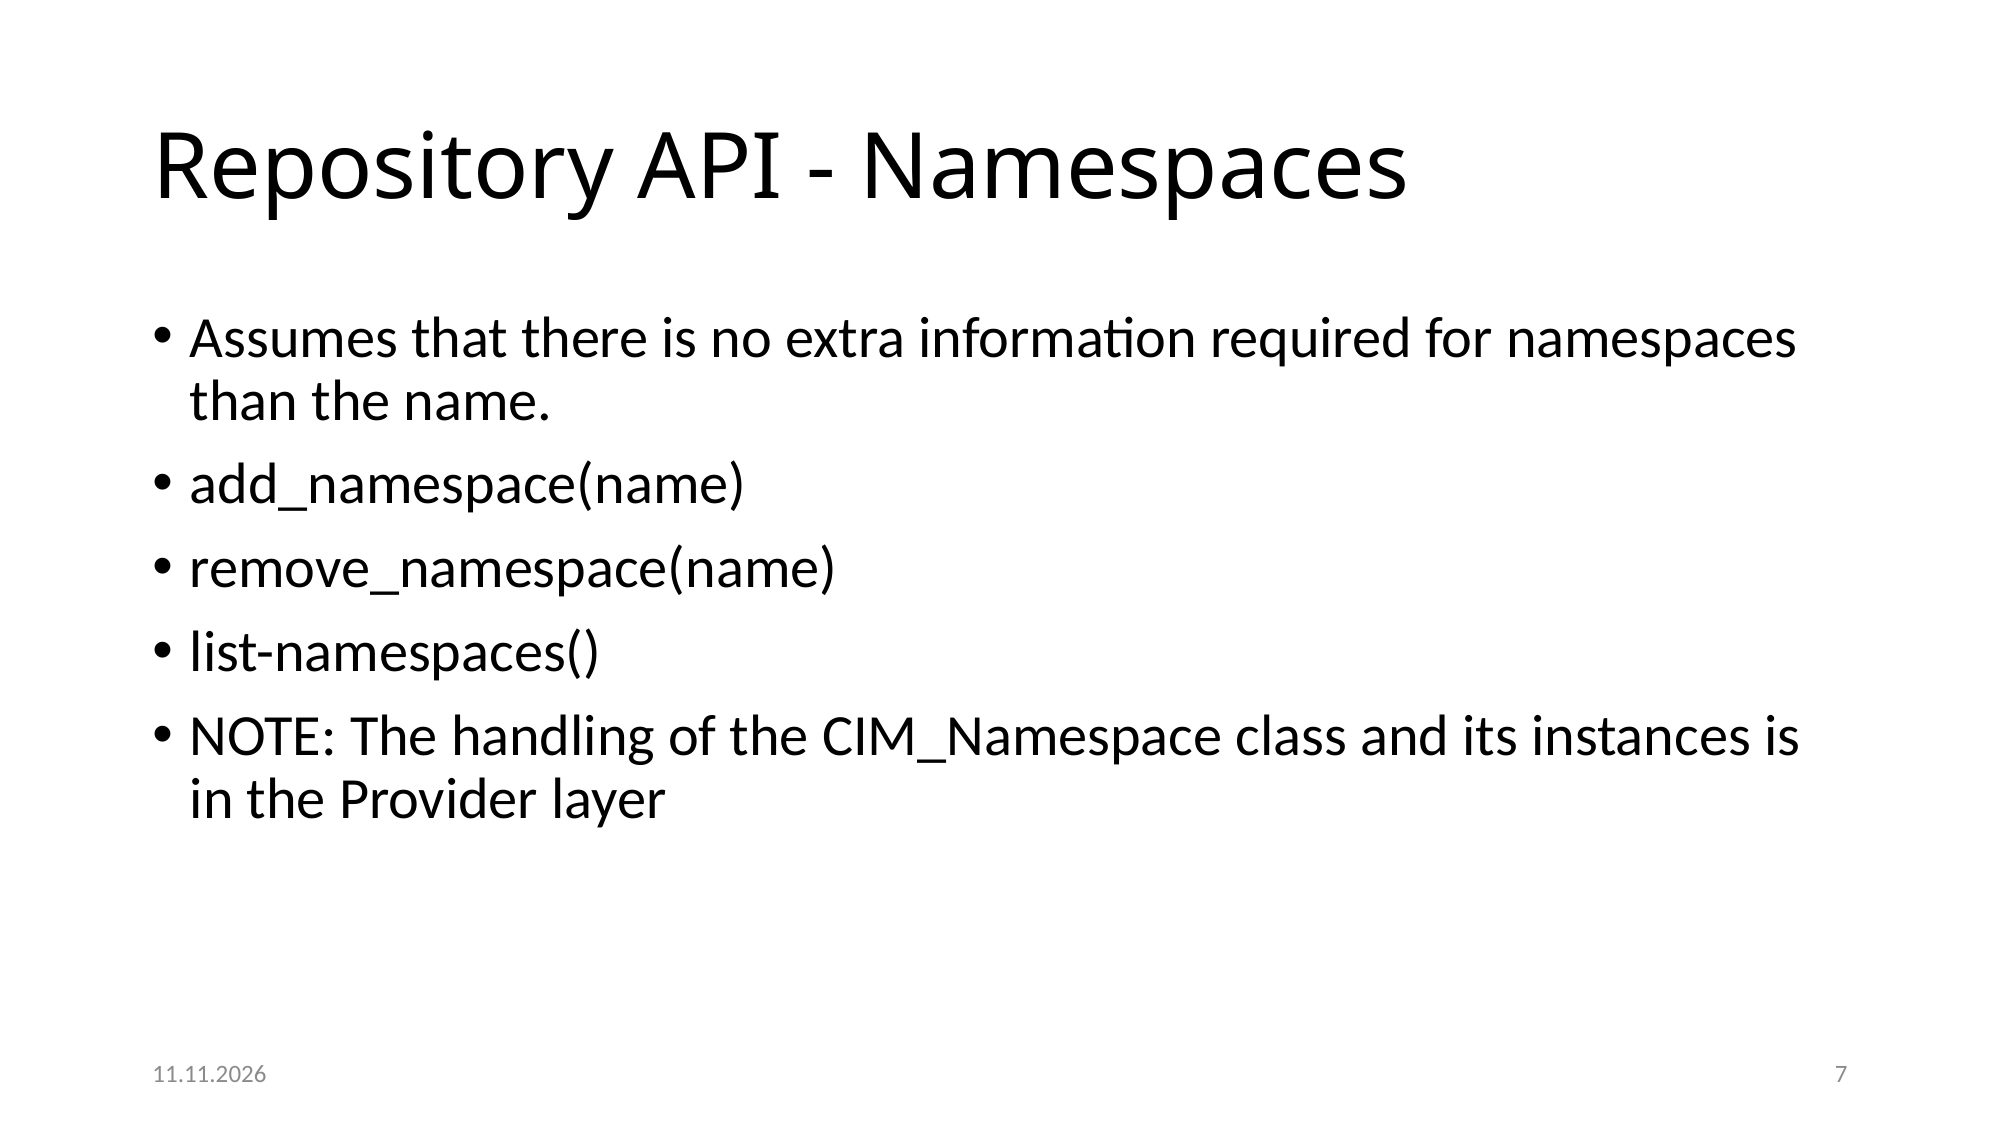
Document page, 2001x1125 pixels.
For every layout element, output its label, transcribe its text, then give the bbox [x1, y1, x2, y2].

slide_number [137, 1042, 588, 1103]
list Assumes that there is no extra information required for namespaces than the name. add_namespace(name) remove_namespace(name) list-namespaces() NOTE: The handling of the CIM_Namespace class and its instances is in the Provider layer [137, 299, 1863, 1014]
title Repository API - Namespaces [137, 59, 1863, 278]
slide_number 7 [1412, 1042, 1863, 1103]
